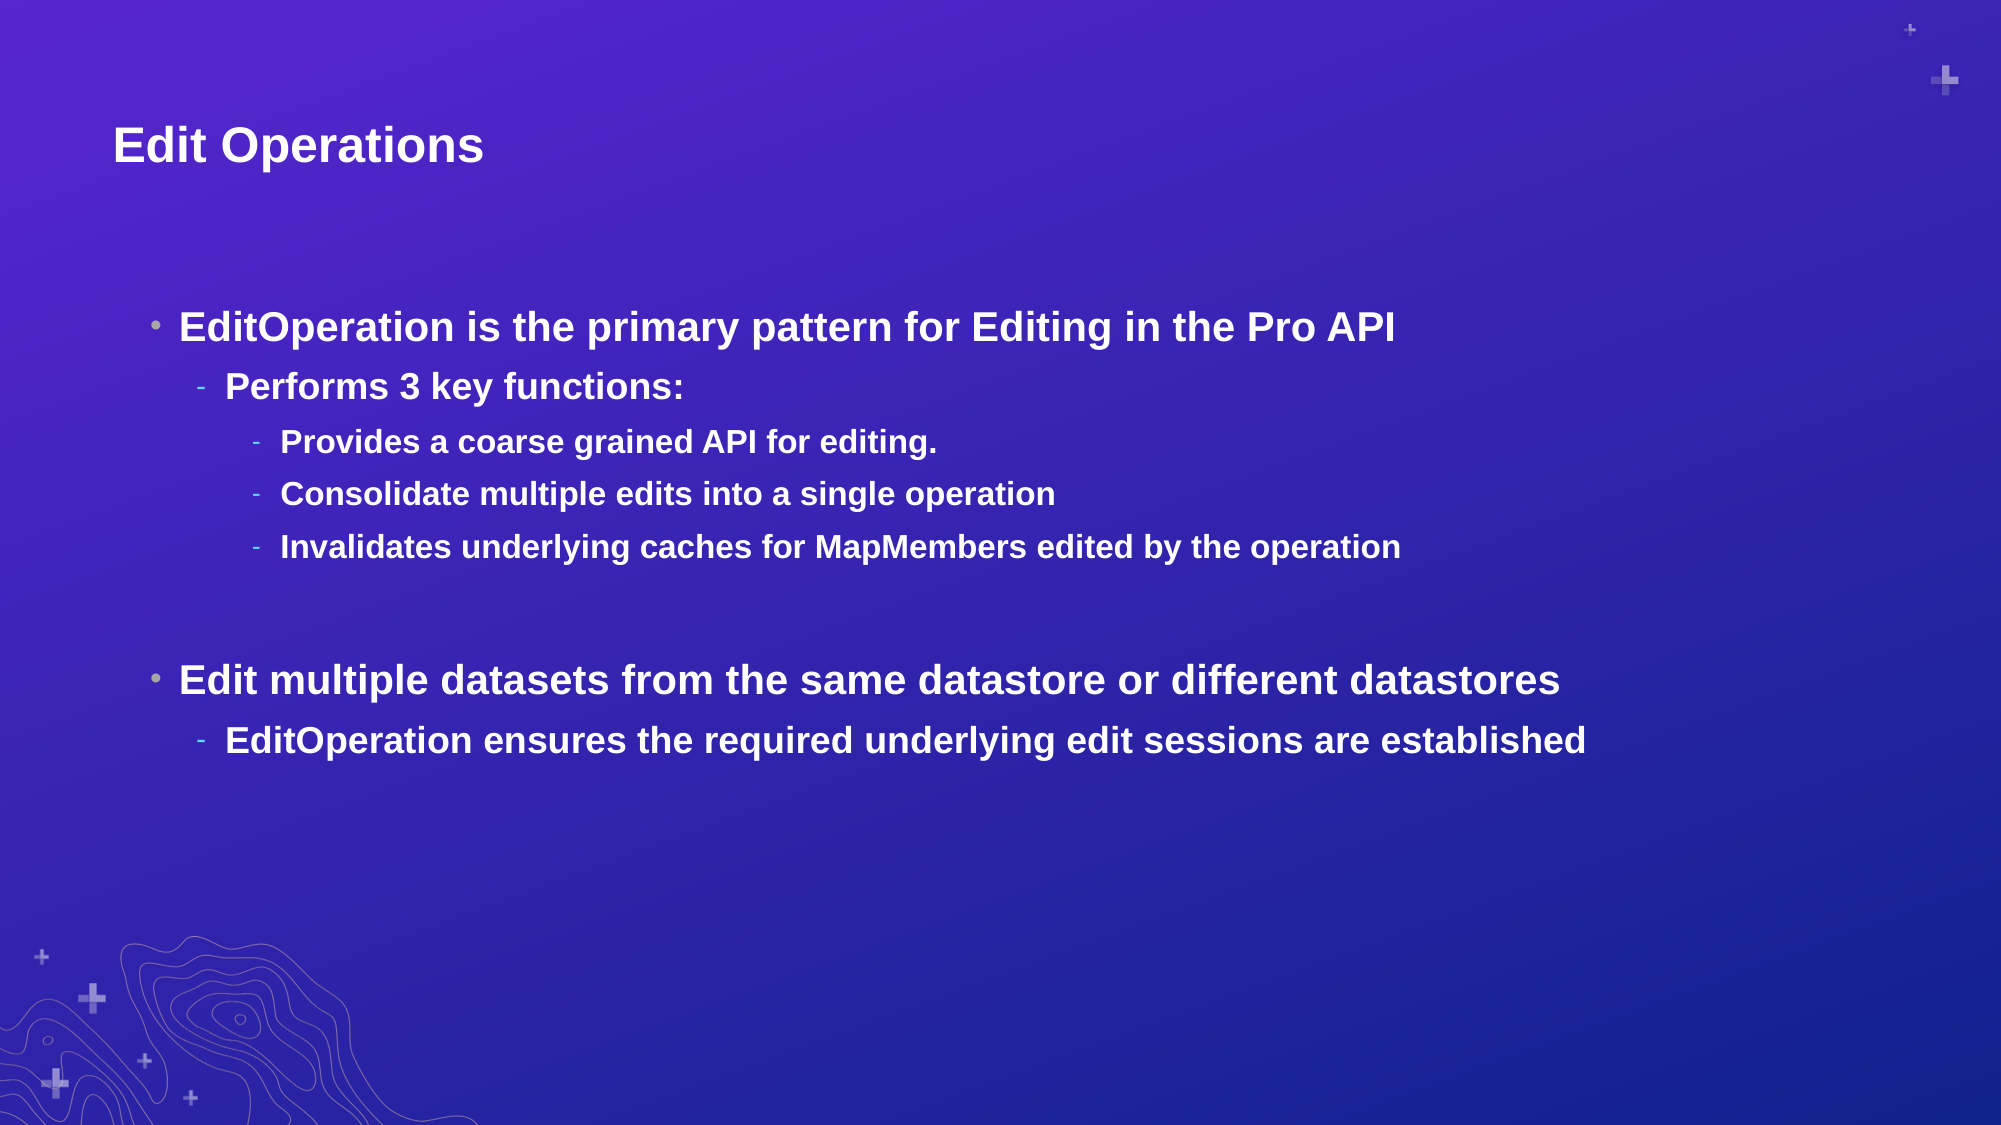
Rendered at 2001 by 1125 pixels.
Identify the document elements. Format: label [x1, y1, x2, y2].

text_box [0, 0, 2000, 1125]
